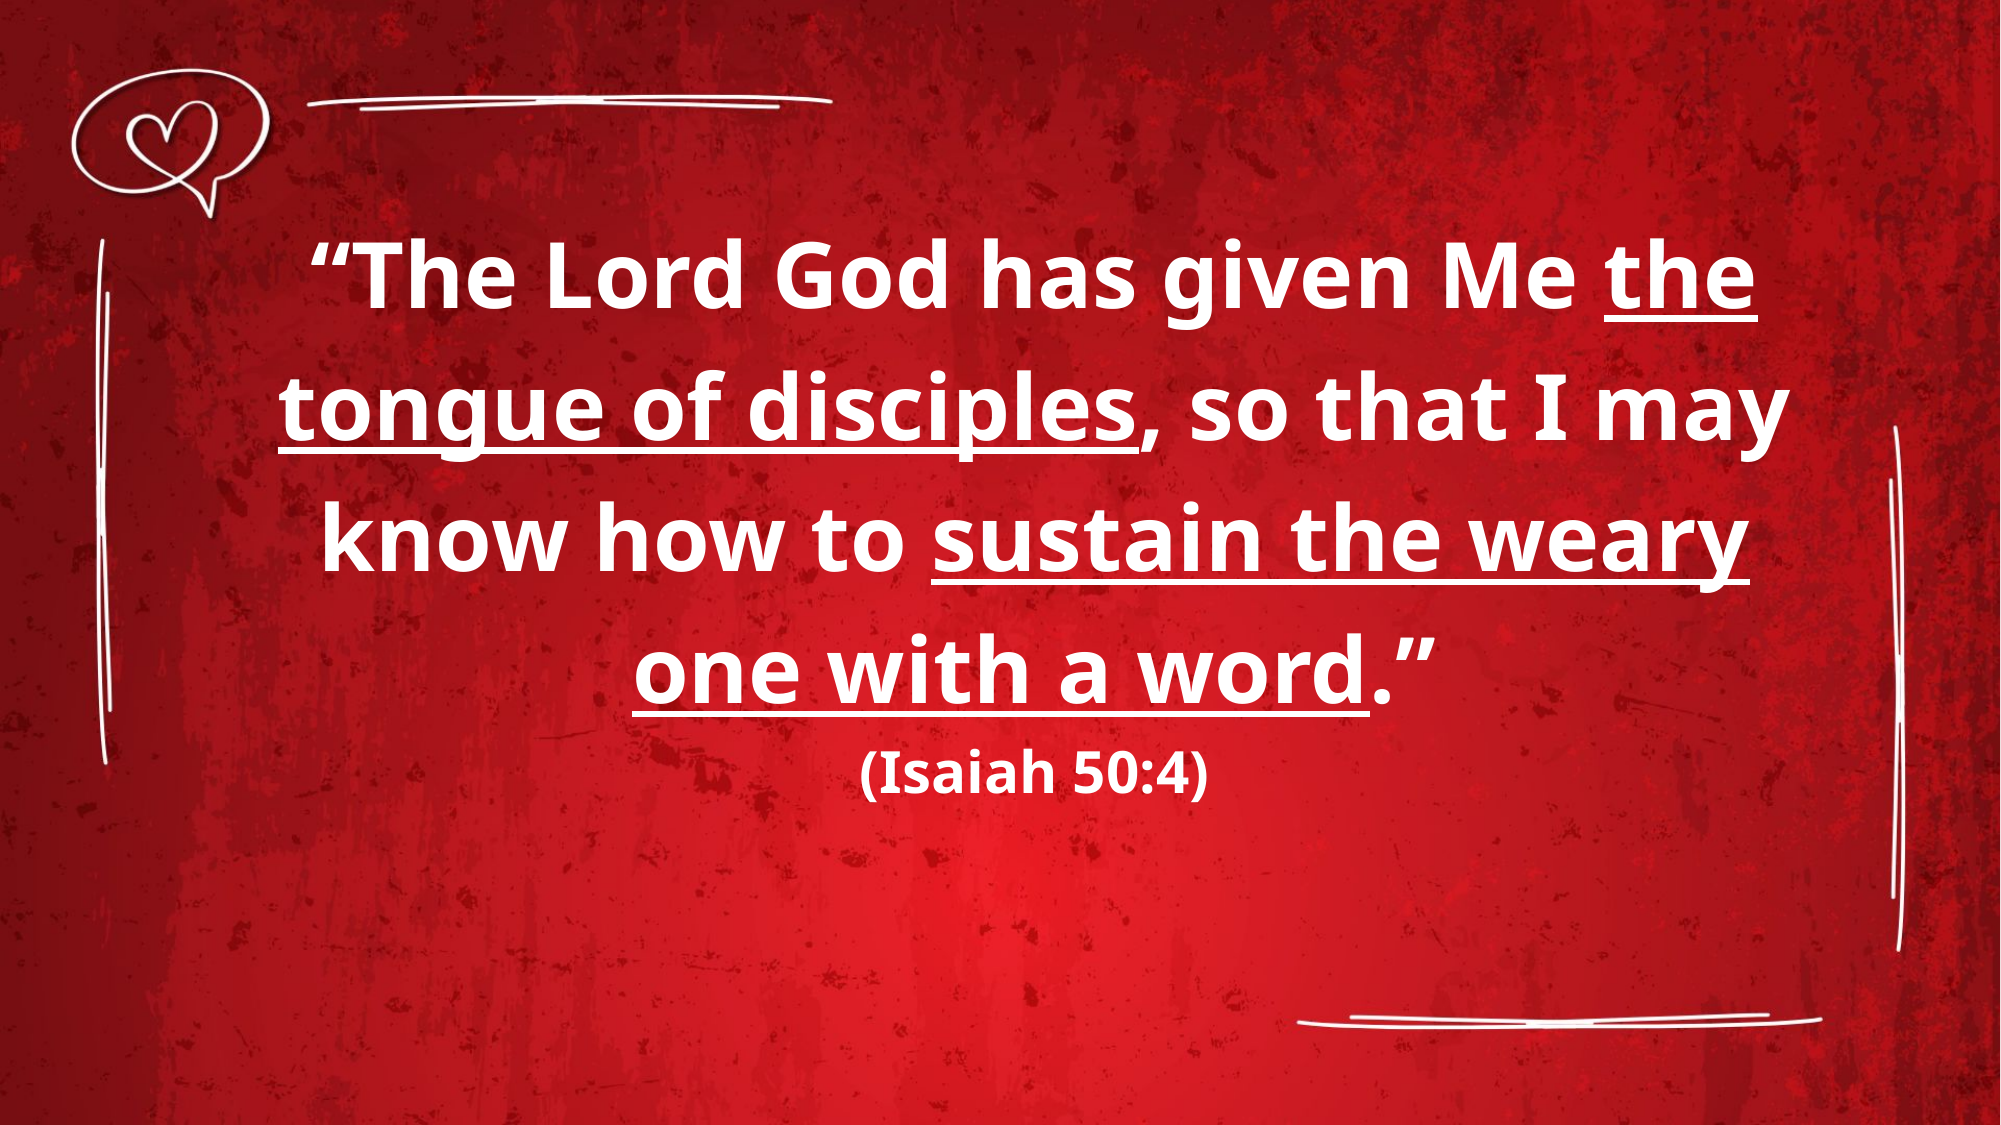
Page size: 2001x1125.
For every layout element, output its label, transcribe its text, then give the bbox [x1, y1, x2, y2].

list “The Lord God has given Me the tongue of disciples, so that I may know how to sustain the weary one with a word.” (Isaiah 50:4) [228, 143, 1841, 858]
picture [0, 0, 2001, 1125]
